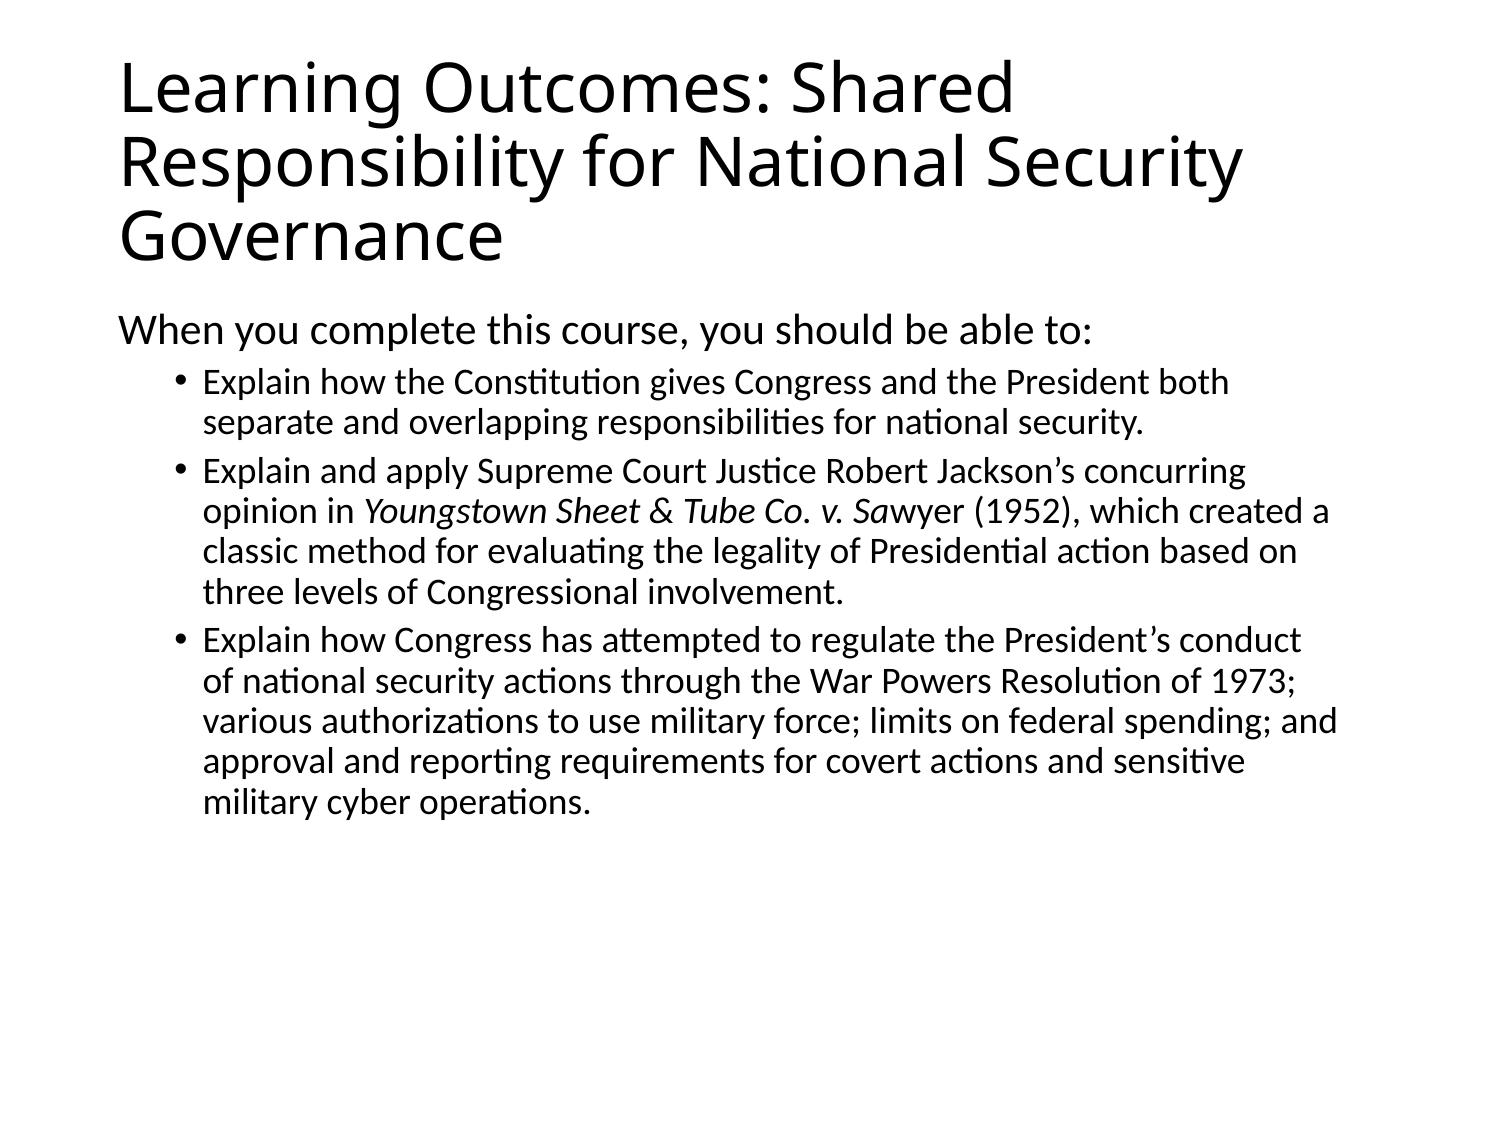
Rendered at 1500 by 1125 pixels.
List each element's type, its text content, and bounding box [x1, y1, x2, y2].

title Learning Outcomes: Shared Responsibility for National Security Governance [102, 59, 1398, 278]
list When you complete this course, you should be able to: Explain how the Constitution gives Congress and the President both separate and overlapping responsibilities for national security. Explain and apply Supreme Court Justice Robert Jackson’s concurring opinion in Youngstown Sheet & Tube Co. v. Sawyer (1952), which created a classic method for evaluating the legality of Presidential action based on three levels of Congressional involvement. Explain how Congress has attempted to regulate the President’s conduct of national security actions through the War Powers Resolution of 1973; various authorizations to use military force; limits on federal spending; and approval and reporting requirements for covert actions and sensitive military cyber operations. [102, 299, 1359, 1014]
